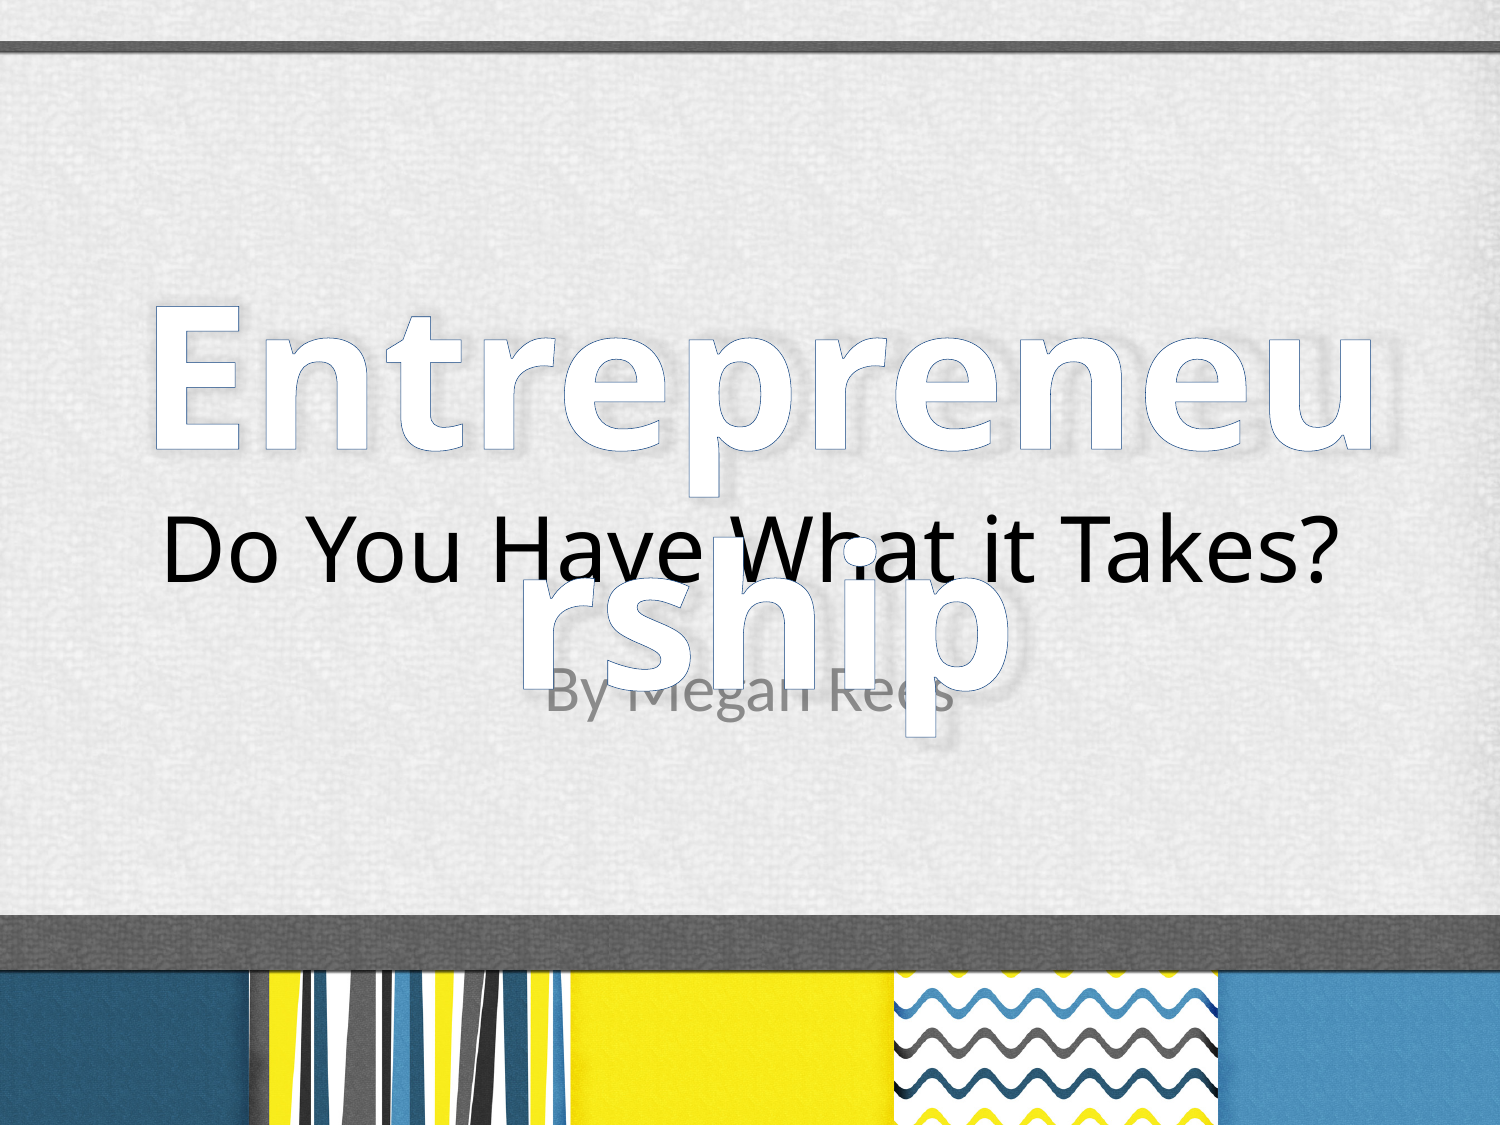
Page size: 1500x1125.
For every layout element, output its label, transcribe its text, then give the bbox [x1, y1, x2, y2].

subtitle By Megan Rees [225, 754, 1275, 925]
text_box Entrepreneurship [87, 241, 1438, 737]
picture [0, 0, 1500, 1125]
